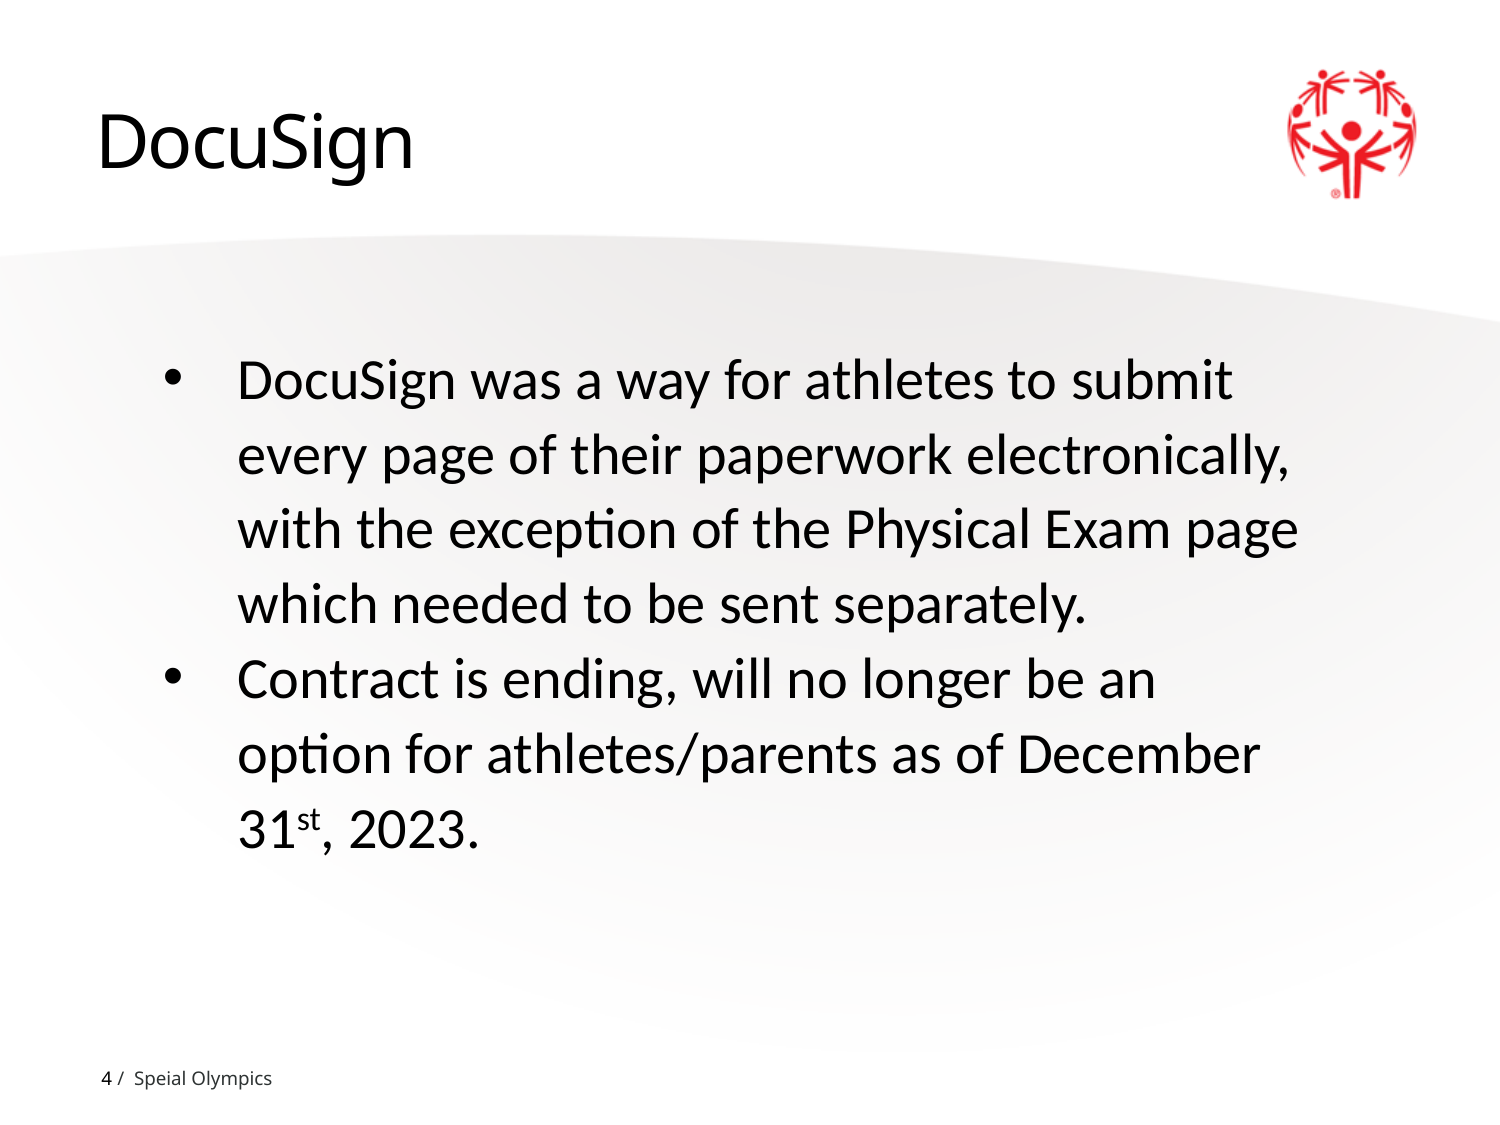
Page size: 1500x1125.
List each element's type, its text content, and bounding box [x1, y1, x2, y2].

list DocuSign was a way for athletes to submit every page of their paperwork electronically, with the exception of the Physical Exam page which needed to be sent separately. Contract is ending, will no longer be an option for athletes/parents as of December 31st, 2023. [89, 330, 1312, 1062]
title DocuSign [89, 60, 1247, 232]
picture [0, 0, 1500, 1125]
slide_number 4 / Speial Olympics [90, 1061, 665, 1093]
